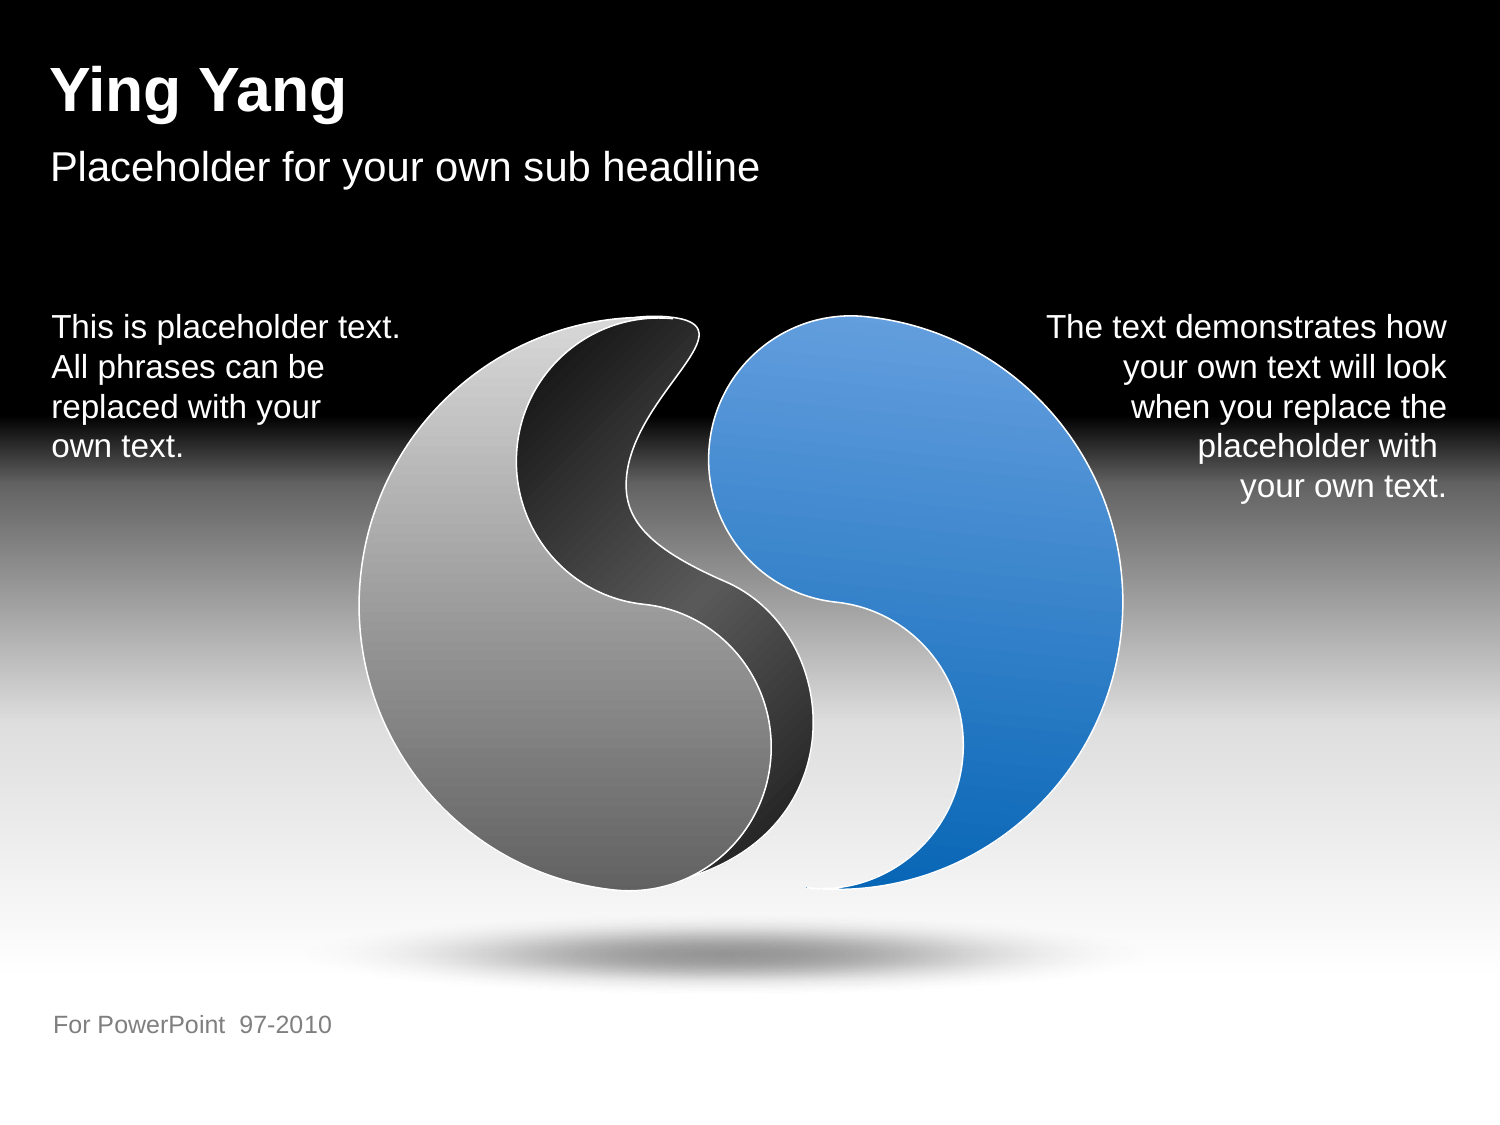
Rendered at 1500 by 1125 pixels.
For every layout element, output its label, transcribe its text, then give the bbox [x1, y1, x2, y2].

text_box For PowerPoint 97-2010 [53, 1008, 435, 1039]
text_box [359, 313, 888, 890]
picture [297, 913, 1155, 995]
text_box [0, 0, 1500, 976]
